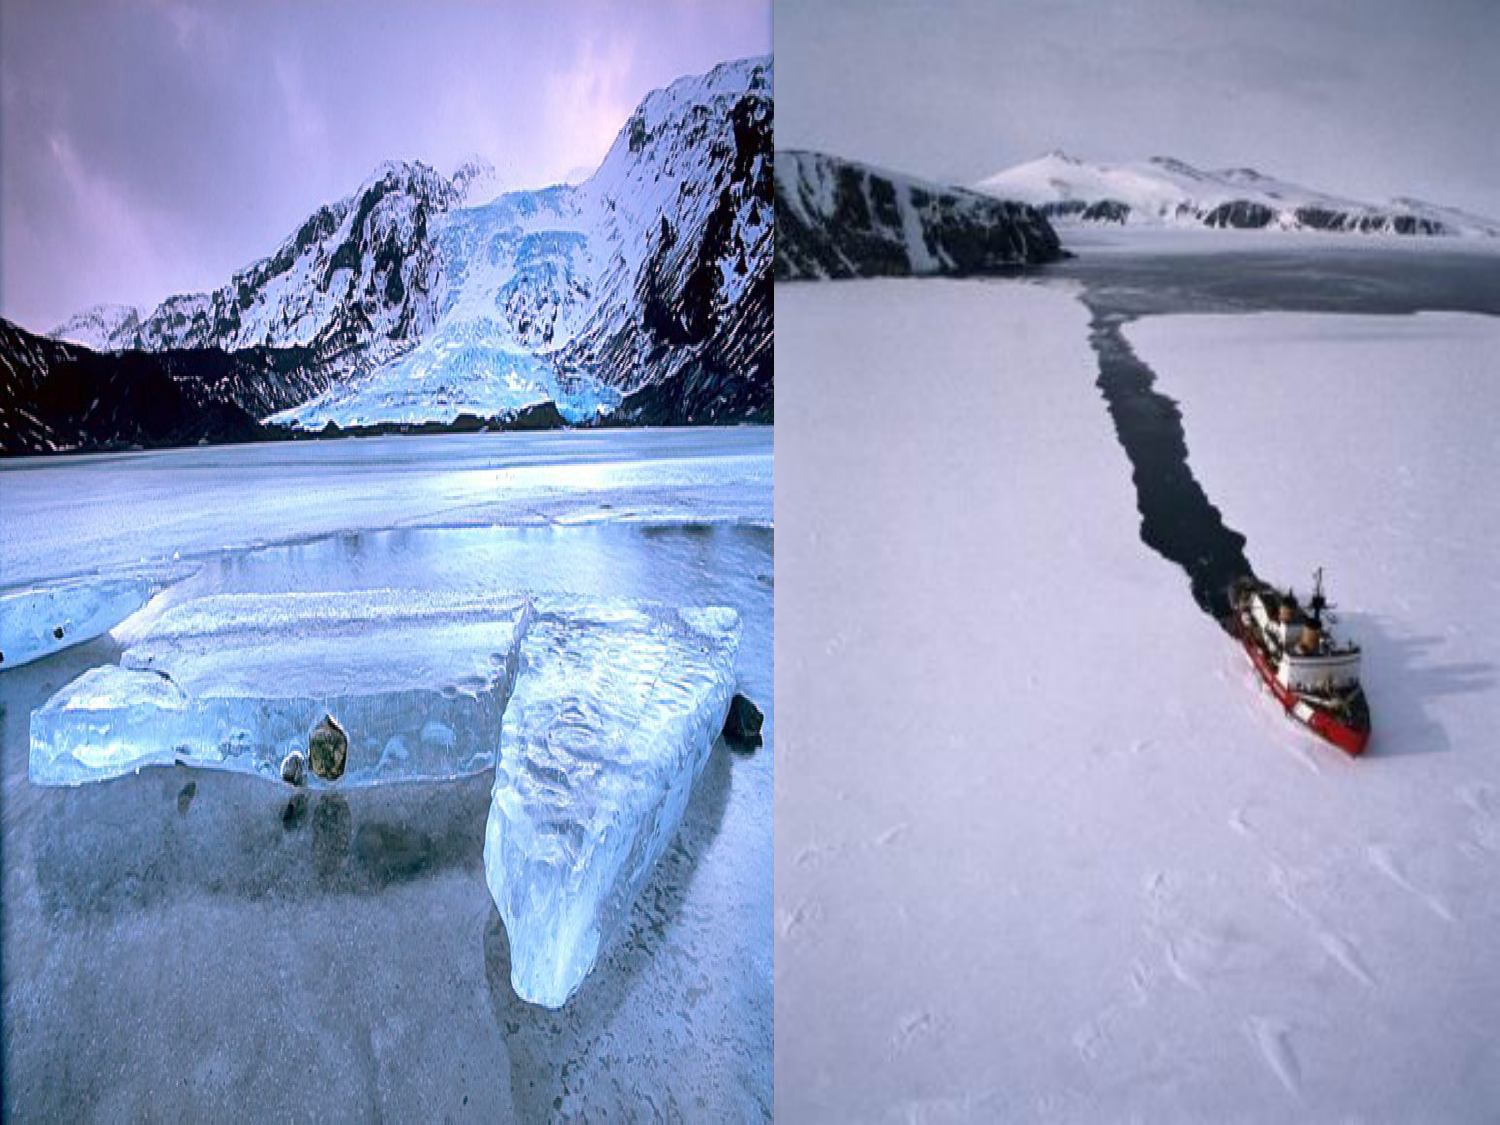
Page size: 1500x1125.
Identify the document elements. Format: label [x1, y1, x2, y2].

list [775, 0, 1500, 1125]
picture [0, 0, 774, 1125]
